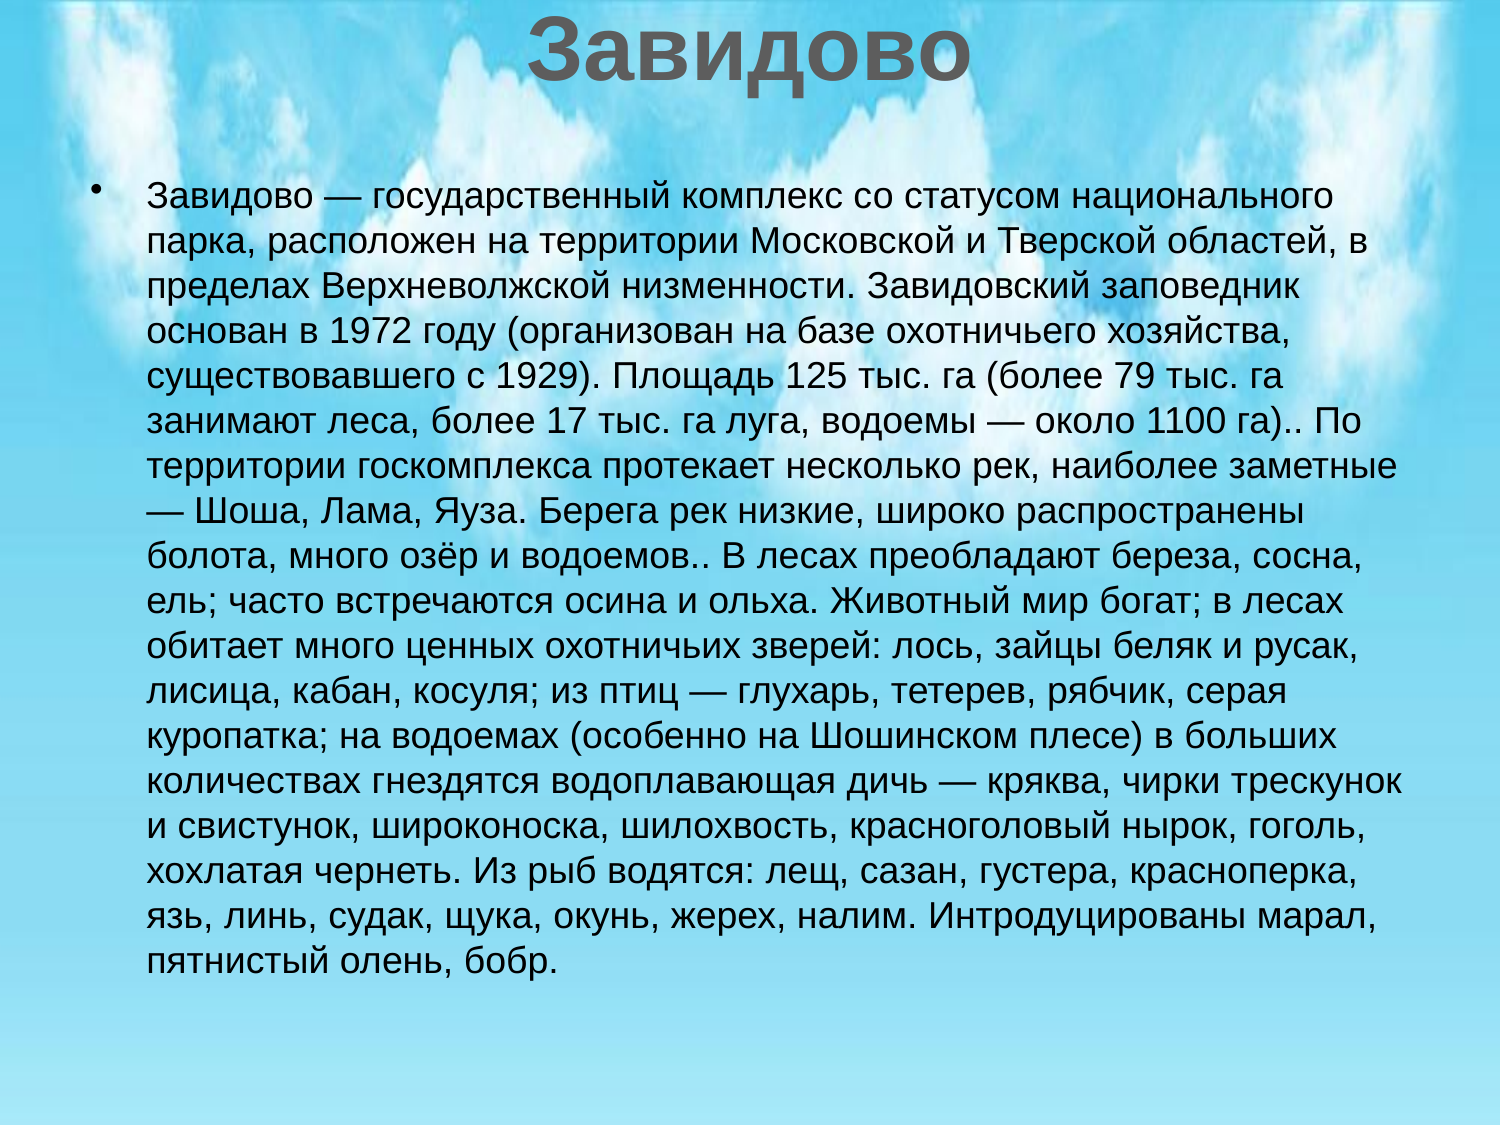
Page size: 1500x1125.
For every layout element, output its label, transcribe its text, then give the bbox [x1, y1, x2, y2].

list Завидово — государственный комплекс со статусом национального парка, расположен на территории Московской и Тверской областей, в пределах Верхневолжской низменности. Завидовский заповедник основан в 1972 году (организован на базе охотничьего хозяйства, существовавшего с 1929). Площадь 125 тыс. га (более 79 тыс. га занимают леса, более 17 тыс. га луга, водоемы — около 1100 га).. По территории госкомплекса протекает несколько рек, наиболее заметные — Шоша, Лама, Яуза. Берега рек низкие, широко распространены болота, много озёр и водоемов.. В лесах преобладают береза, сосна, ель; часто встречаются осина и ольха. Животный мир богат; в лесах обитает много ценных охотничьих зверей: лось, зайцы беляк и русак, лисица, кабан, косуля; из птиц — глухарь, тетерев, рябчик, серая куропатка; на водоемах (особенно на Шошинском плесе) в больших количествах гнездятся водоплавающая дичь — кряква, чирки трескунок и свистунок, широконоска, шилохвость, красноголовый нырок, гоголь, хохлатая чернеть. Из рыб водятся: лещ, сазан, густера, красноперка, язь, линь, судак, щука, окунь, жерех, налим. Интродуцированы марал, пятнистый олень, бобр. [74, 163, 1426, 1006]
picture [0, 0, 1500, 1125]
title Завидово [74, 44, 1426, 153]
